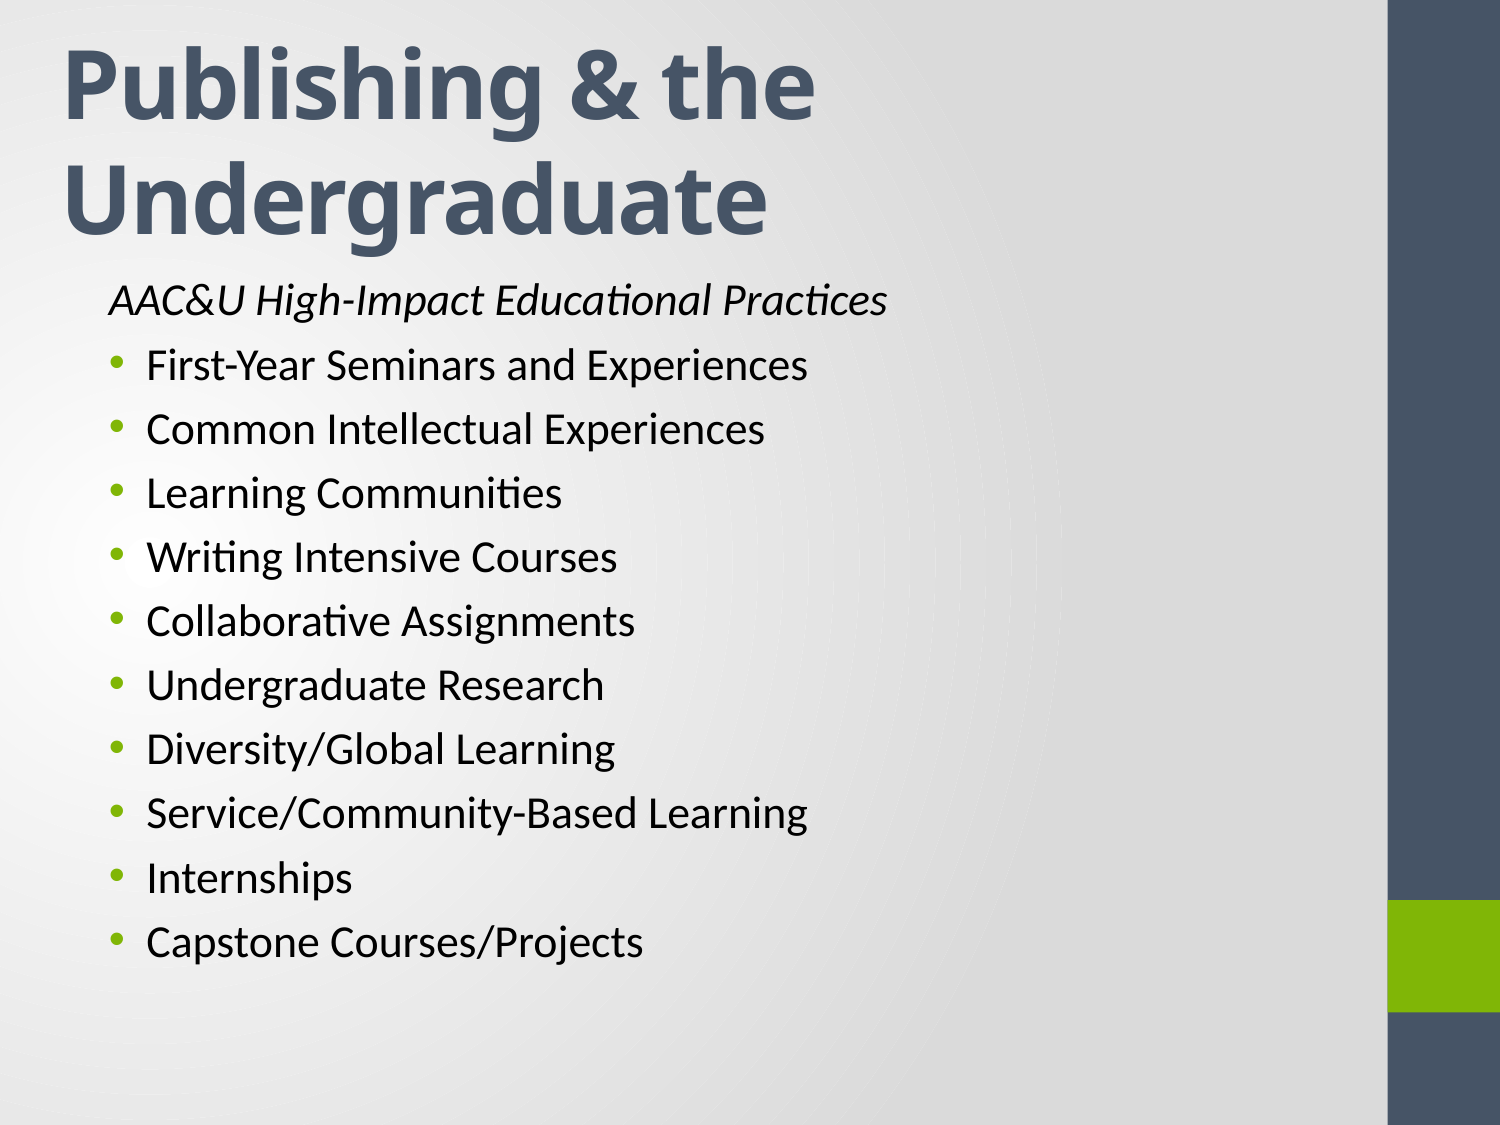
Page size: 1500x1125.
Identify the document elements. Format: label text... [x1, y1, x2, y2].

list AAC&U High-Impact Educational Practices First-Year Seminars and Experiences Common Intellectual Experiences Learning Communities Writing Intensive Courses Collaborative Assignments Undergraduate Research Diversity/Global Learning Service/Community-Based Learning Internships Capstone Courses/Projects [75, 262, 1325, 1050]
title Publishing & the Undergraduate [45, 45, 1383, 233]
